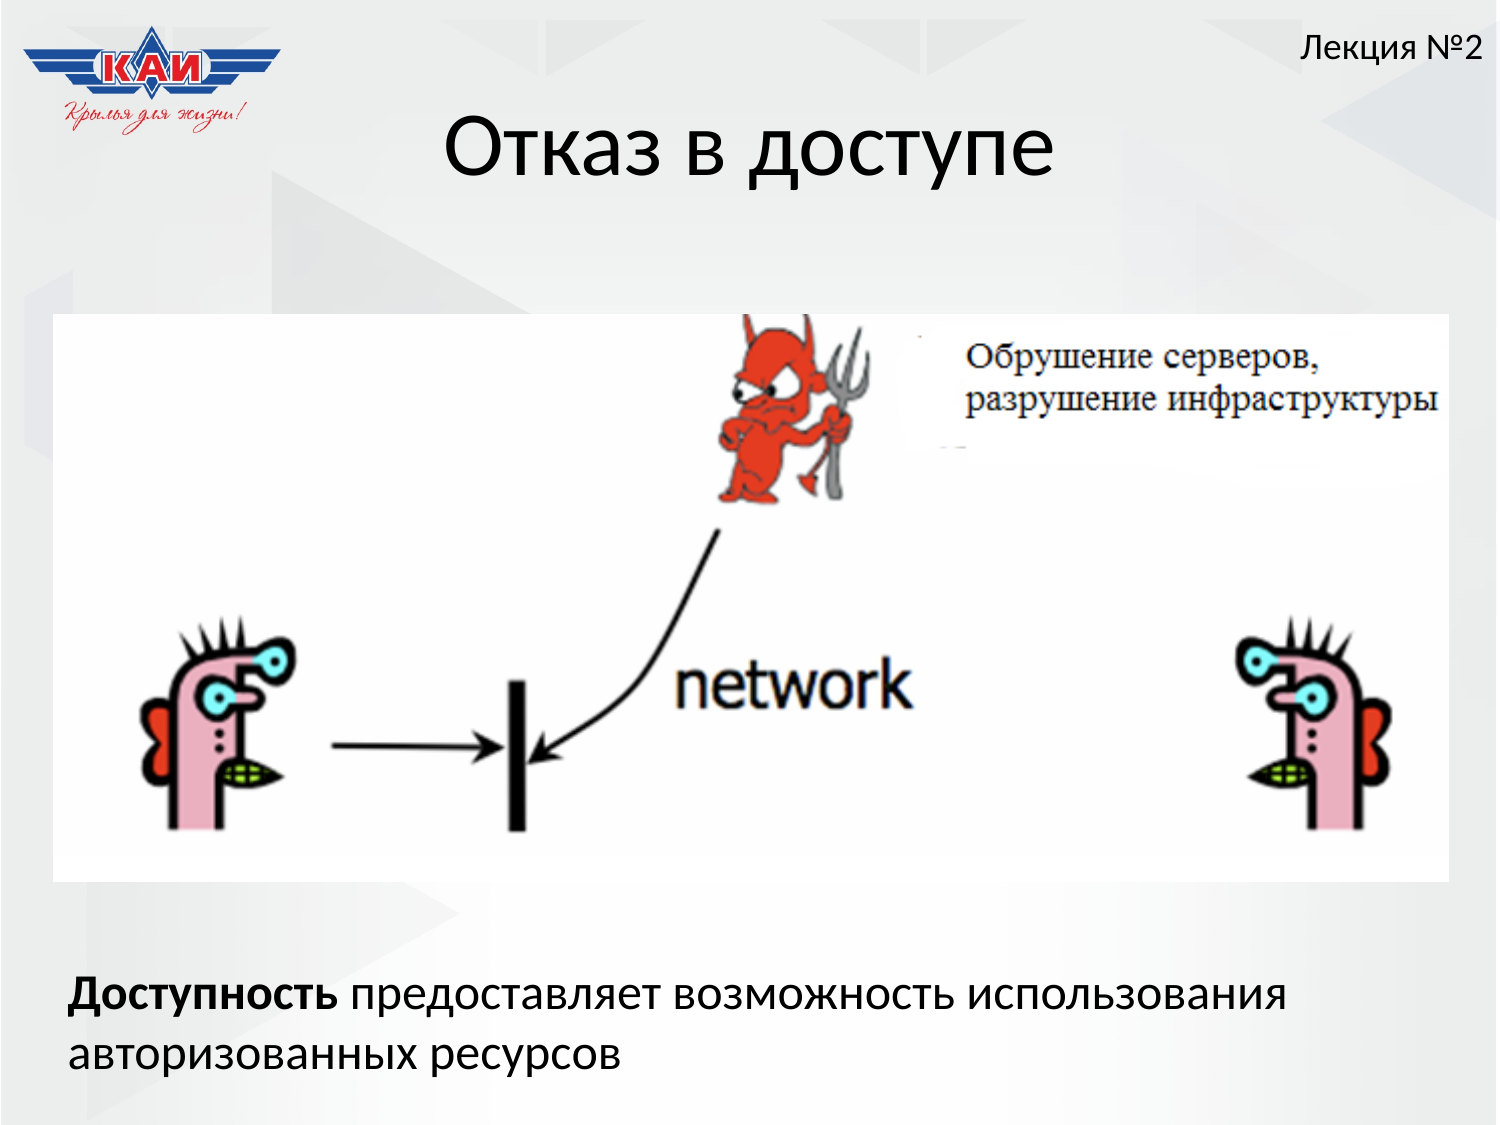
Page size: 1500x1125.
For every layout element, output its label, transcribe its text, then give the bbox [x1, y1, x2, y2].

text_box Лекция №2 [1285, 14, 1499, 75]
text_box Доступность предоставляет возможность использования авторизованных ресурсов [53, 951, 1449, 1087]
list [52, 314, 1449, 882]
title Отказ в доступе [75, 45, 1425, 233]
picture [0, 0, 1500, 1125]
